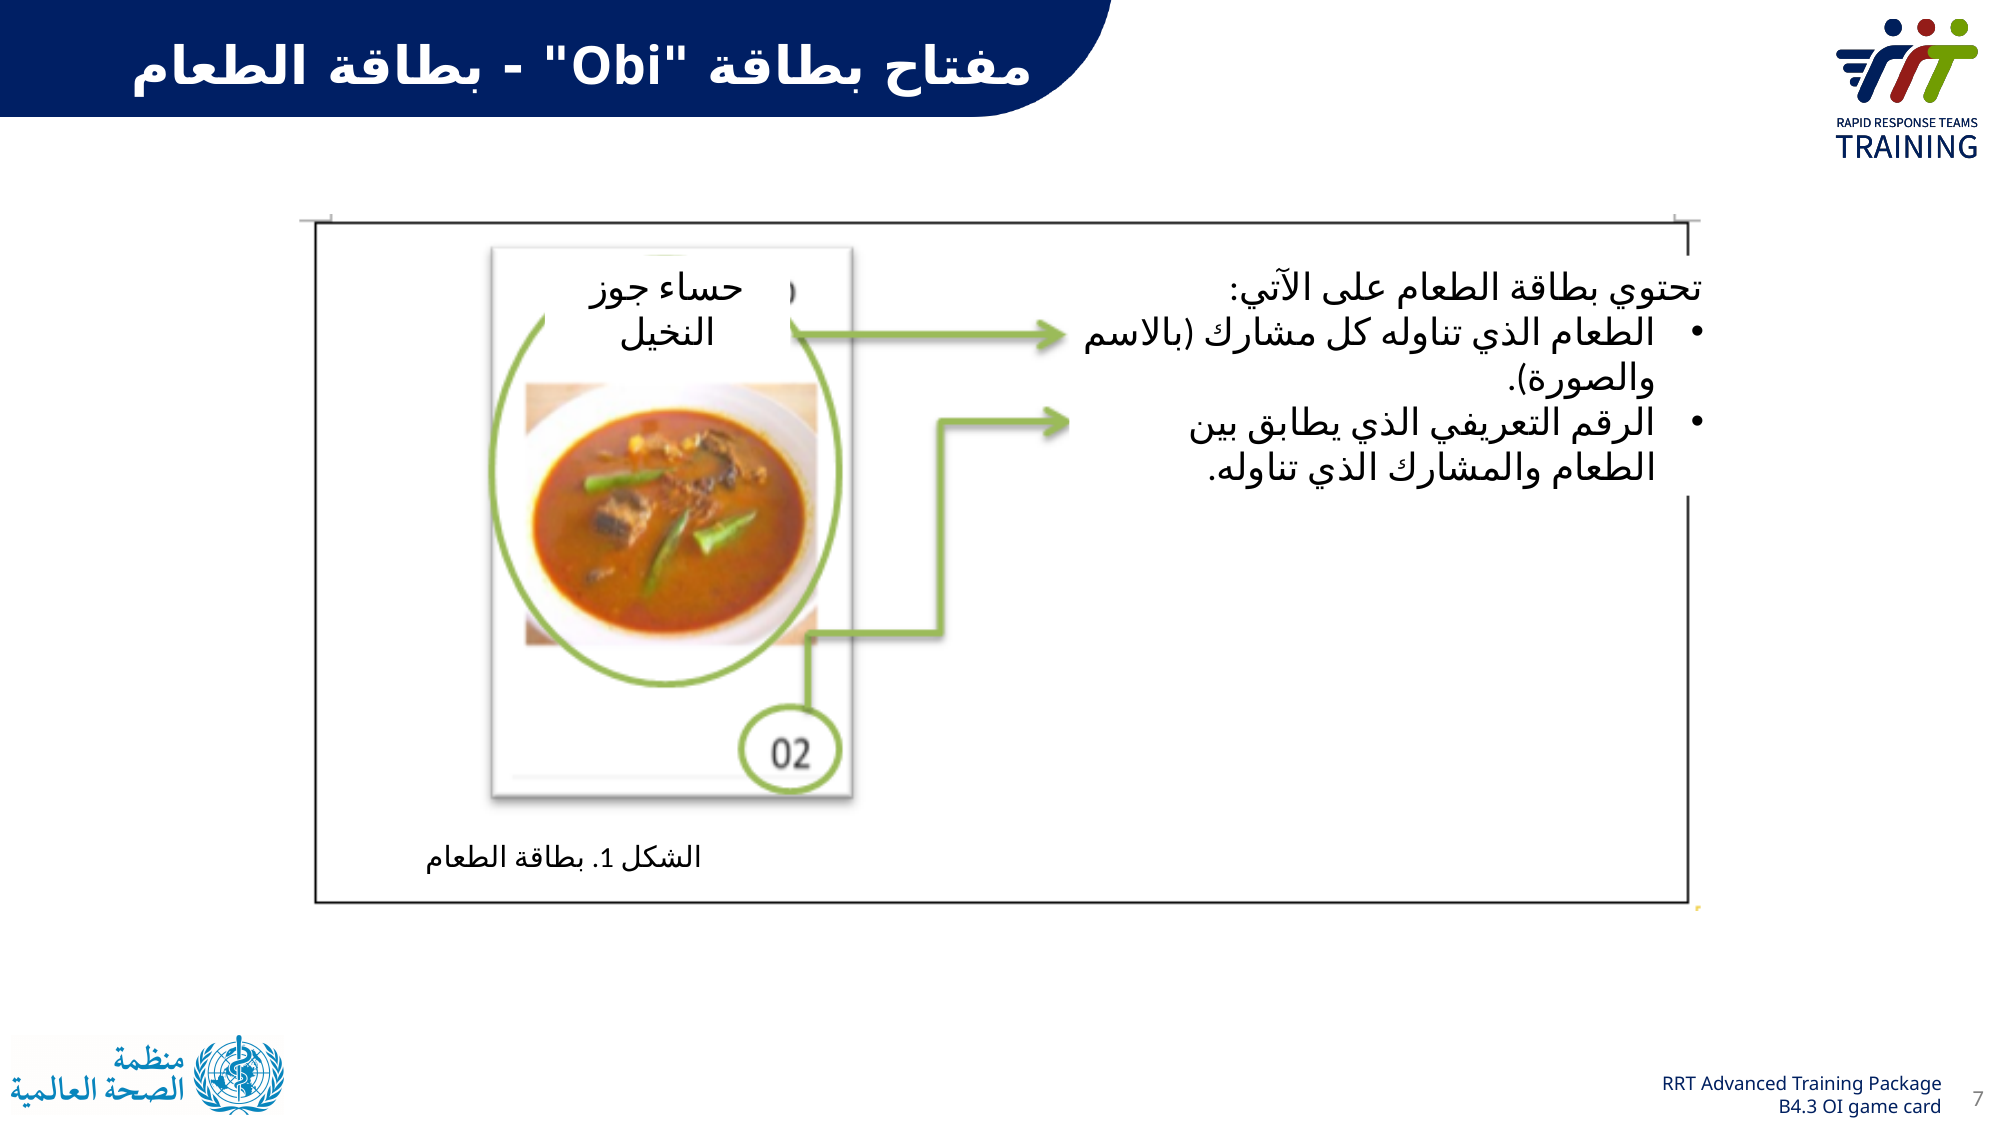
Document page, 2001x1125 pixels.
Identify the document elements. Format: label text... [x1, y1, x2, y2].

picture [0, 0, 1113, 117]
picture [1835, 19, 1978, 167]
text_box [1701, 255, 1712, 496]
picture [11, 1035, 284, 1115]
picture [241, 1050, 247, 1059]
text_box مفتاح بطاقة "Obi" - بطاقة الطعام [23, 15, 1041, 121]
picture [299, 213, 1701, 912]
